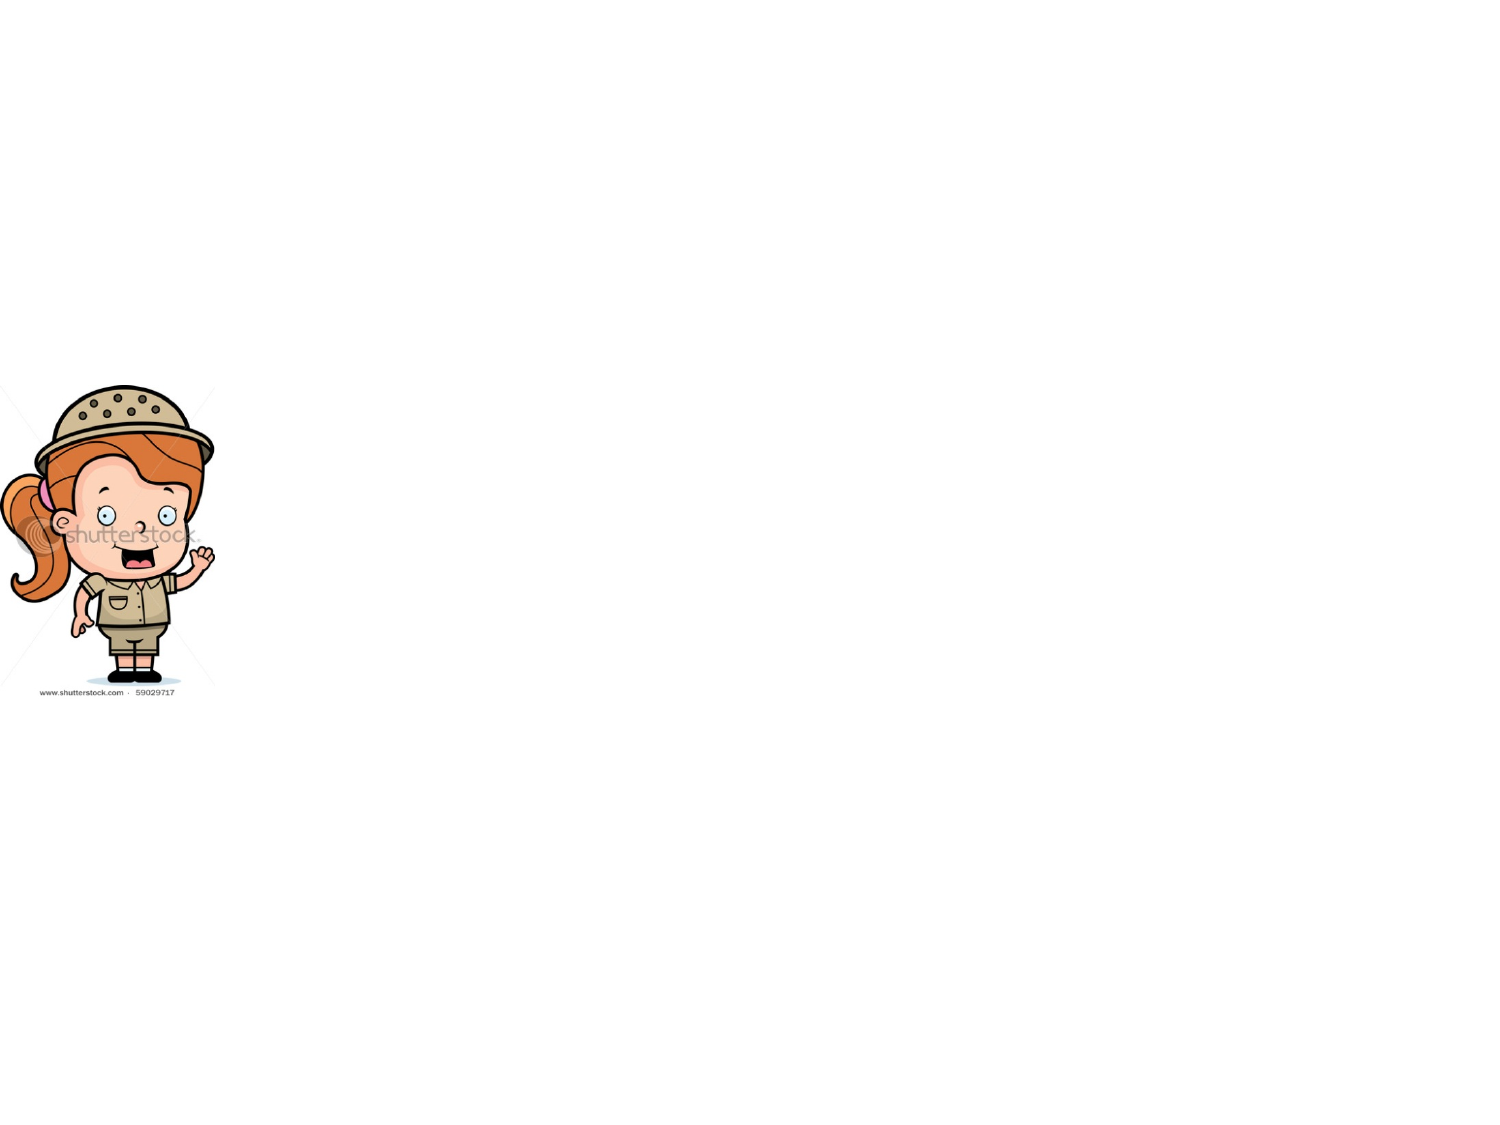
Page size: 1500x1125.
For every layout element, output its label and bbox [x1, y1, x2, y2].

picture [0, 385, 215, 699]
